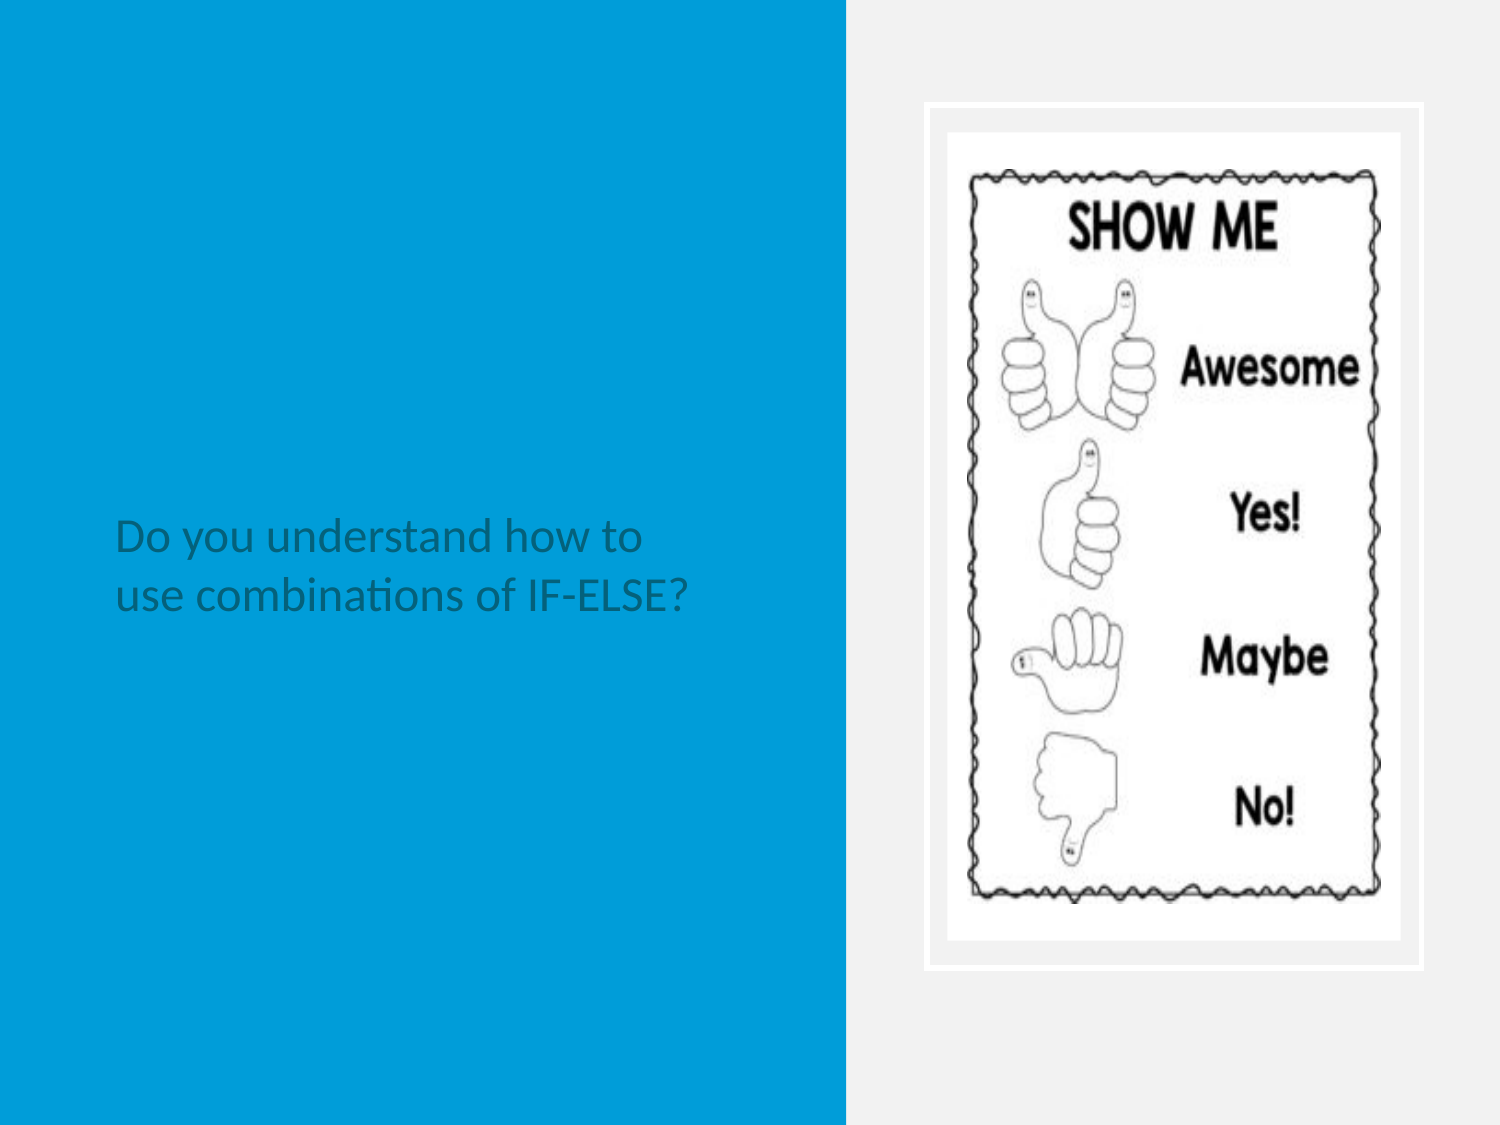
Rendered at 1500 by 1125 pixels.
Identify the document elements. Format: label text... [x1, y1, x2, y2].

text_box [0, 0, 848, 1125]
text_box [848, 0, 1500, 1125]
text_box [925, 103, 1423, 970]
title Do you understand how to use combinations of IF-ELSE? [85, 464, 736, 660]
text_box [945, 130, 1403, 943]
picture [967, 169, 1381, 904]
